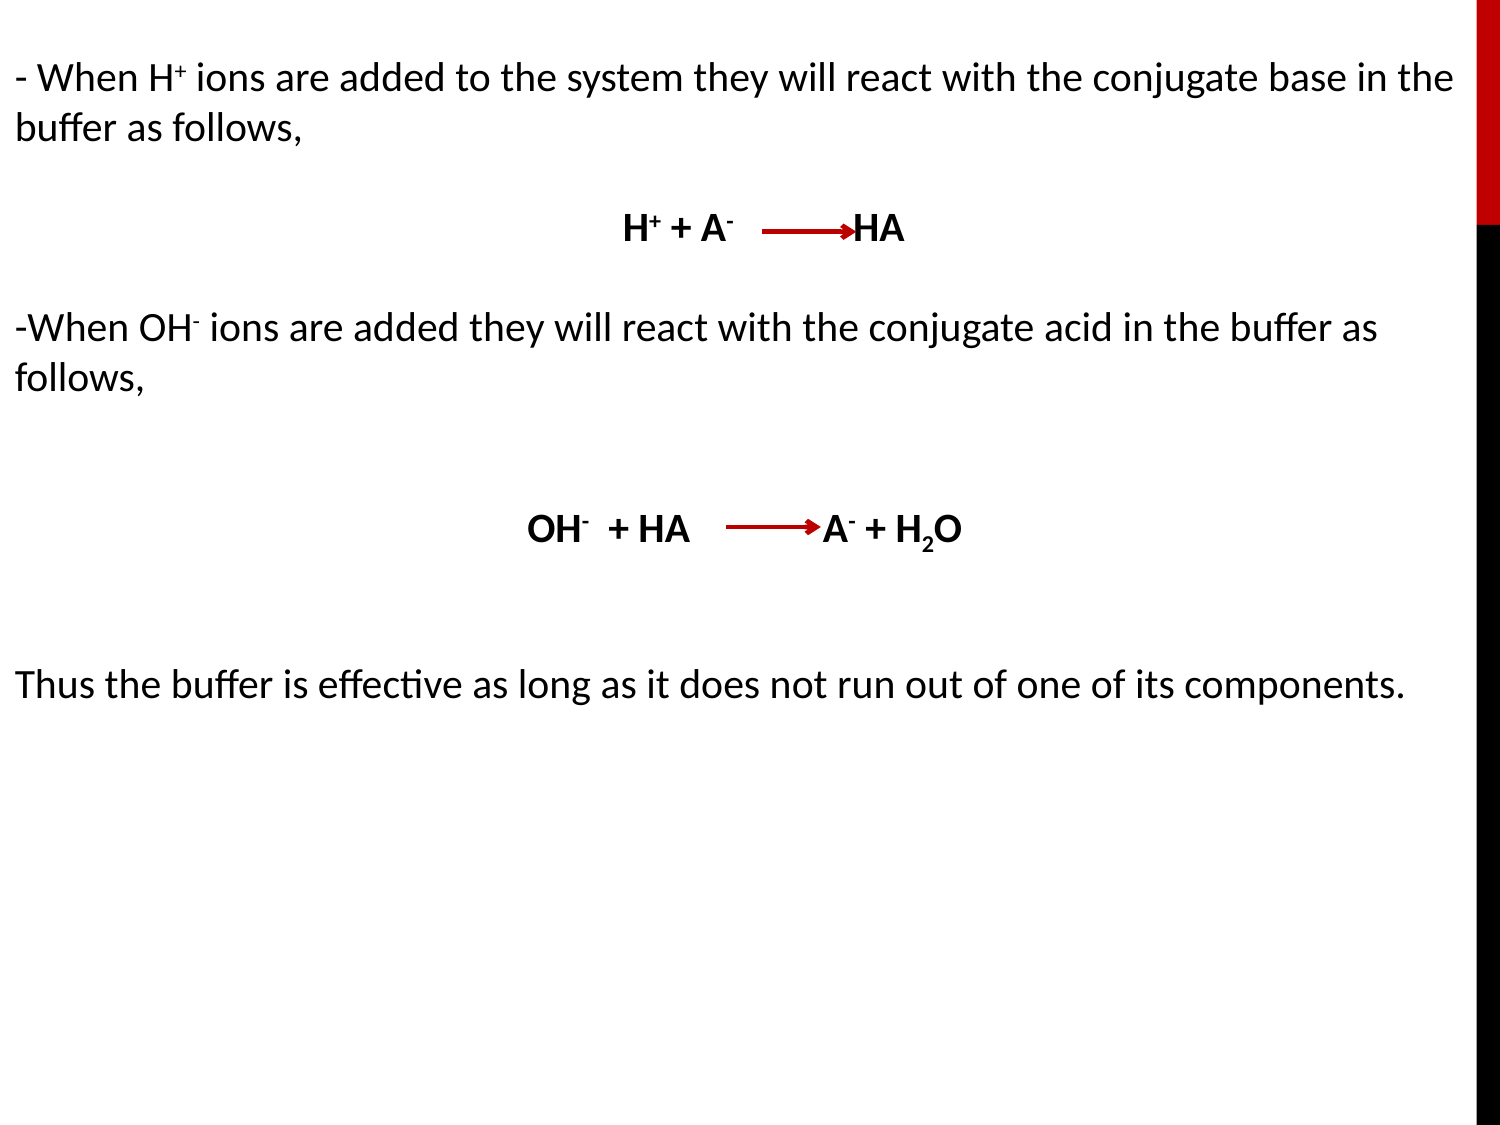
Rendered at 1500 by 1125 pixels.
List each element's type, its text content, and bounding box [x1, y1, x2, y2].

text_box - When H+ ions are added to the system they will react with the conjugate base in the buffer as follows, H+ + A- HA -When OH- ions are added they will react with the conjugate acid in the buffer as follows, OH- + HA A- + H2O Thus the buffer is effective as long as it does not run out of one of its components. [0, 42, 1471, 715]
